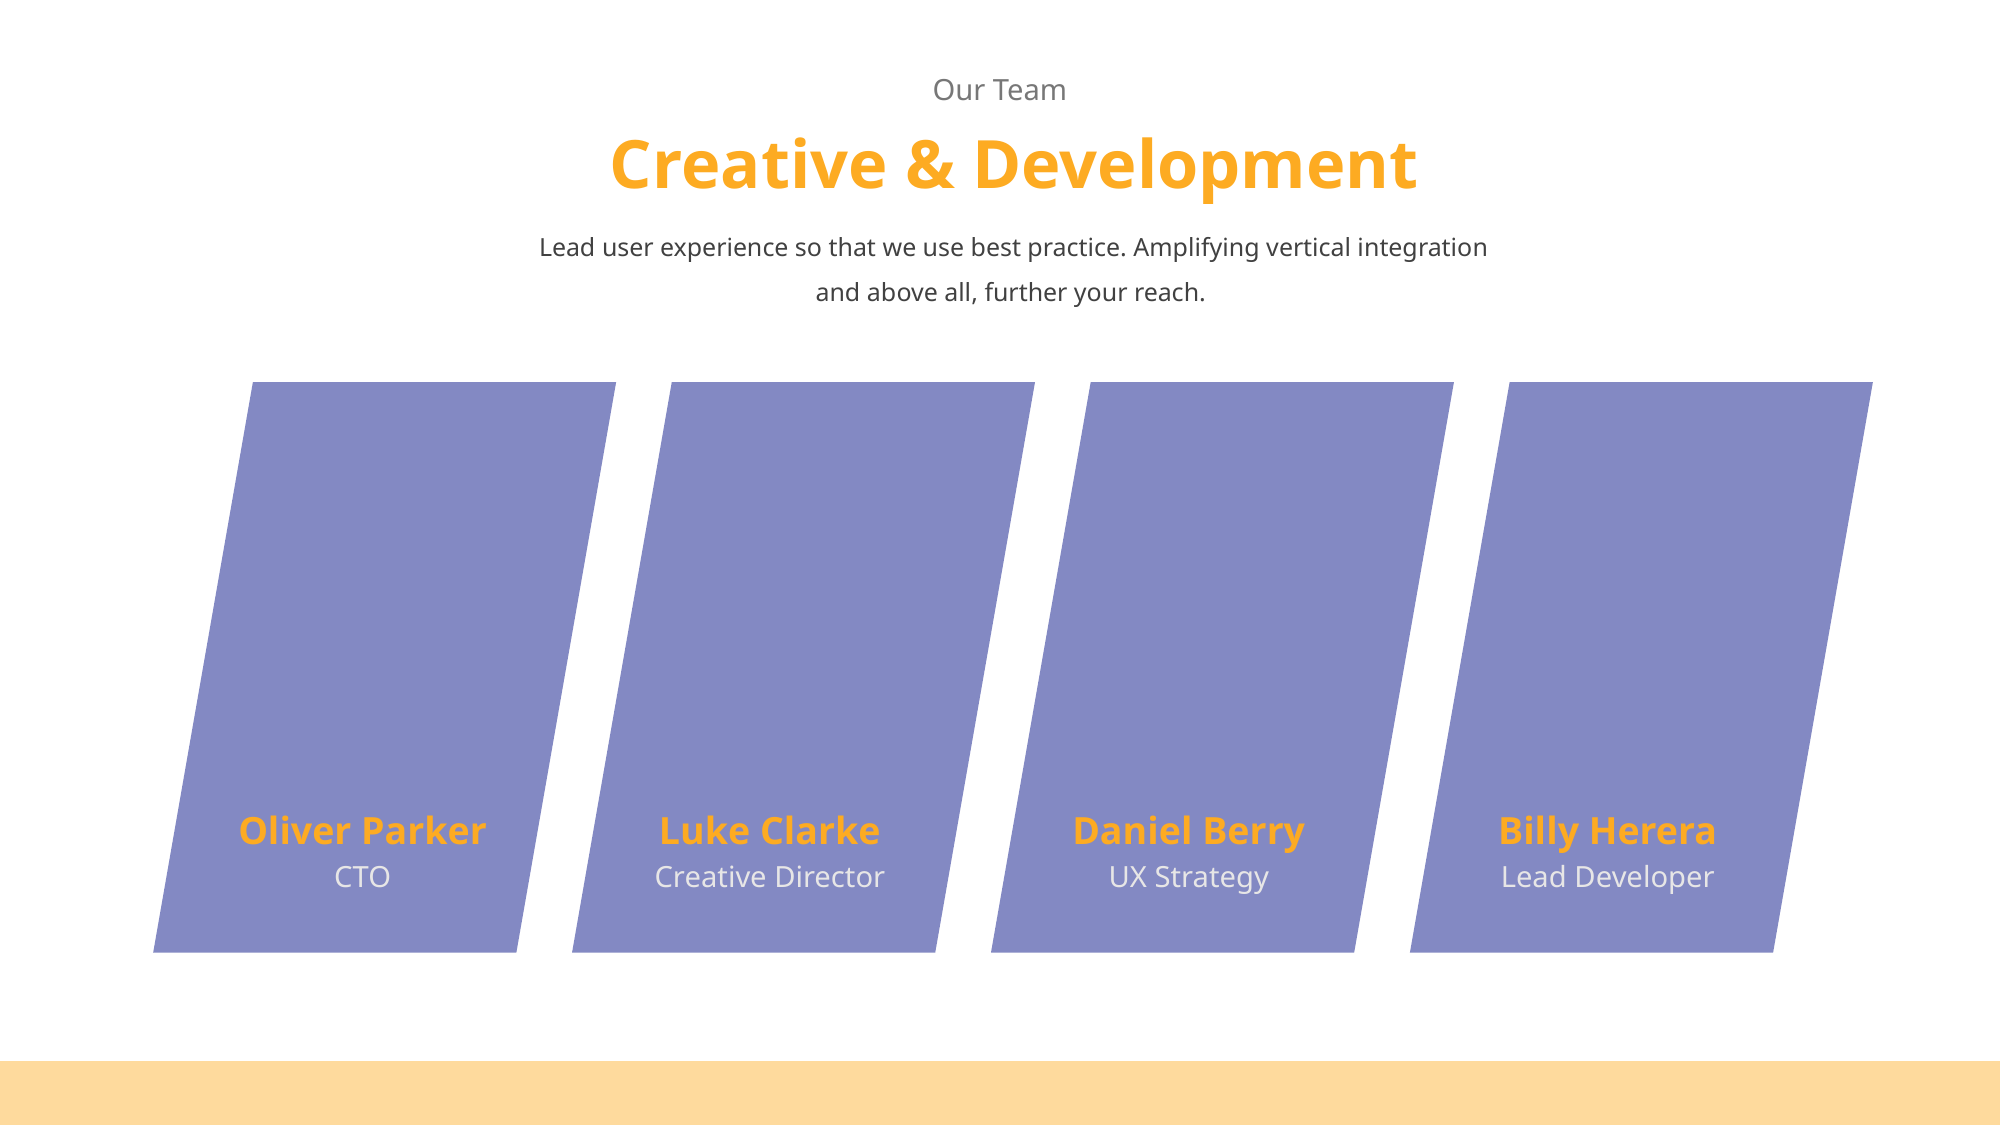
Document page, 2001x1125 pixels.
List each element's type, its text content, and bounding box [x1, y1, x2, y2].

text_box Creative & Development [520, 114, 1508, 208]
text_box Our Team [748, 63, 1252, 114]
picture [153, 382, 1873, 953]
text_box Lead user experience so that we use best practice. Amplifying vertical integration and above all, further your reach. [520, 208, 1508, 314]
text_box [0, 1060, 2000, 1125]
